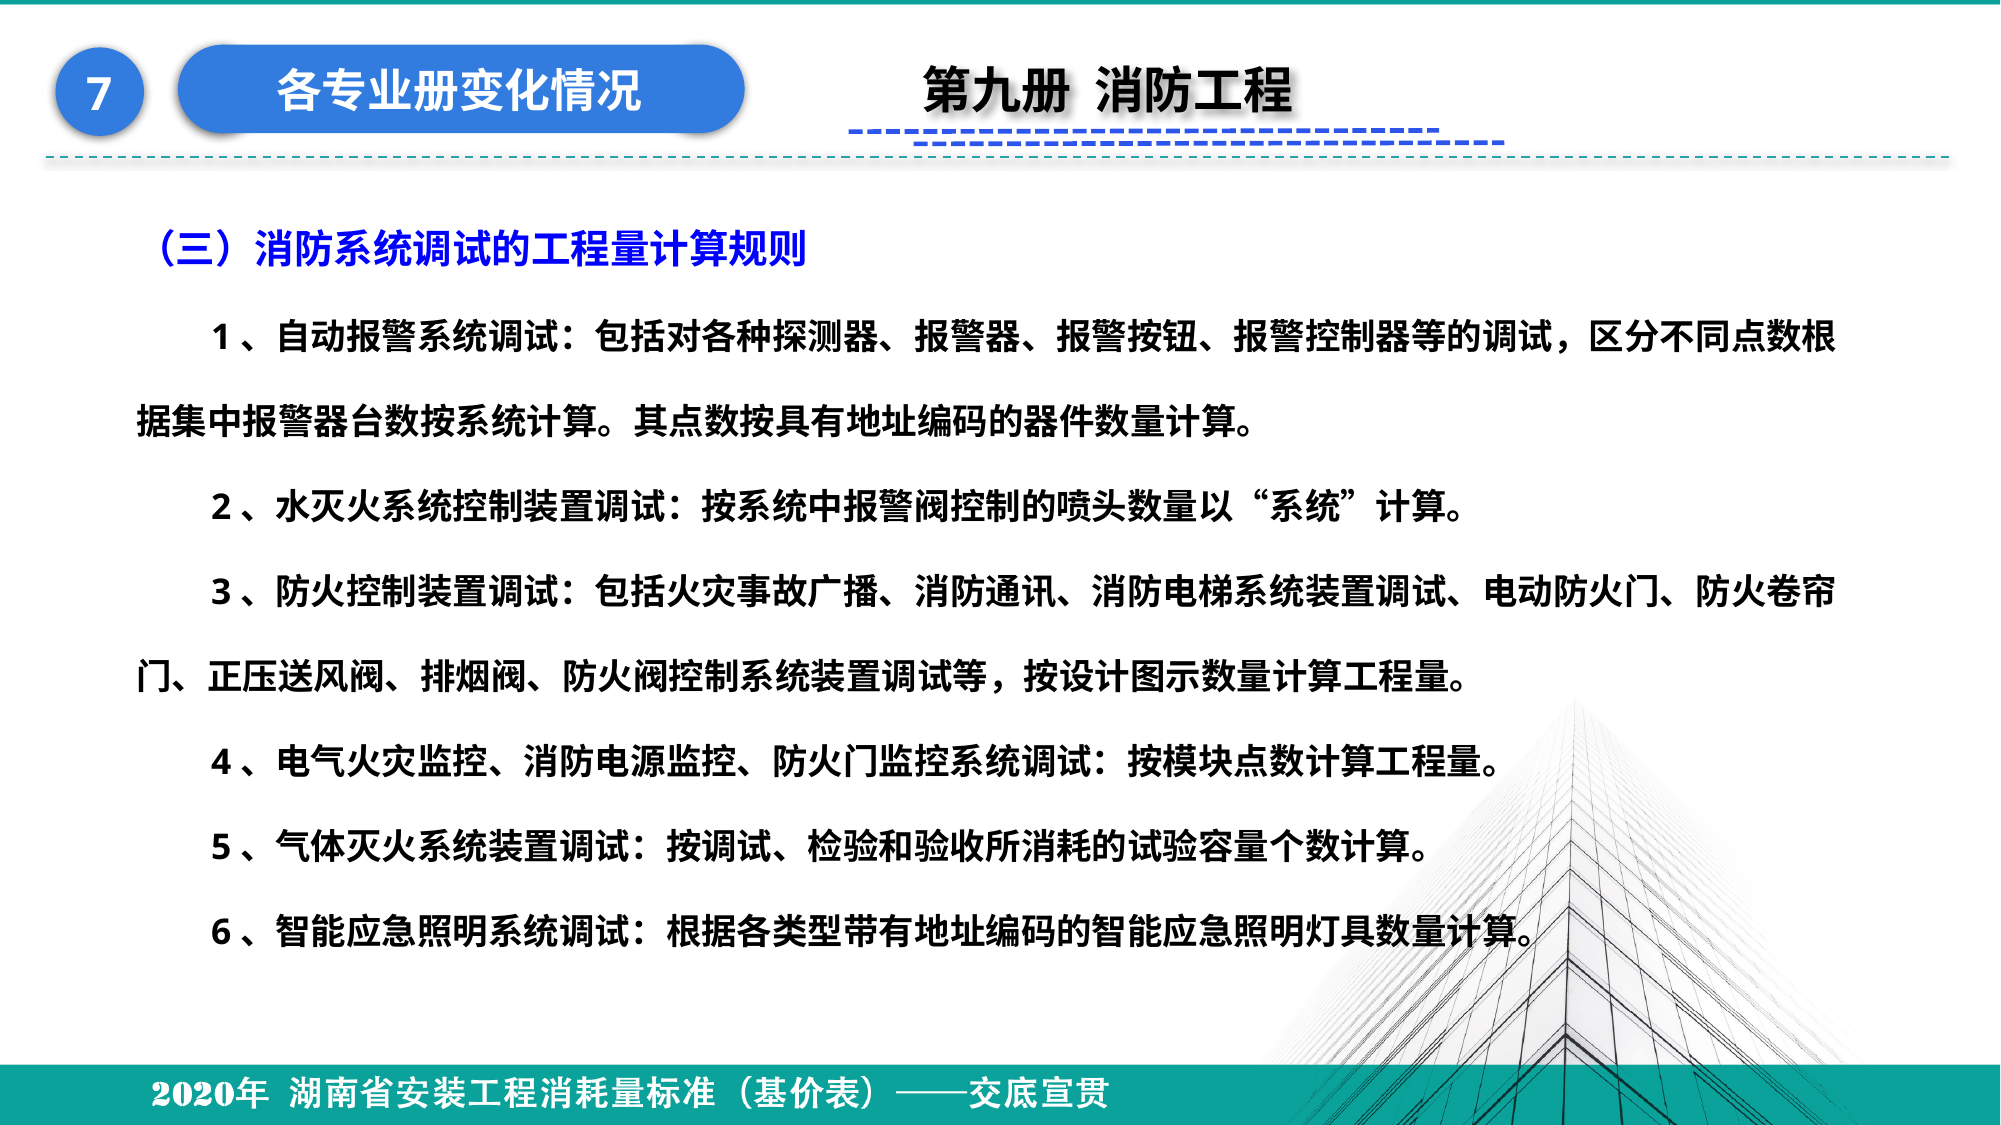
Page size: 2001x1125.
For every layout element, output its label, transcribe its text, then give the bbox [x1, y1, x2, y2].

text_box （三）消防系统调试的工程量计算规则 1、自动报警系统调试：包括对各种探测器、报警器、报警按钮、报警控制器等的调试，区分不同点数根据集中报警器台数按系统计算。其点数按具有地址编码的器件数量计算。 2、水灭火系统控制装置调试：按系统中报警阀控制的喷头数量以“系统”计算。 3、防火控制装置调试：包括火灾事故广播、消防通讯、消防电梯系统装置调试、电动防火门、防火卷帘门、正压送风阀、排烟阀、防火阀控制系统装置调试等，按设计图示数量计算工程量。 4、电气火灾监控、消防电源监控、防火门监控系统调试：按模块点数计算工程量。 5、气体灭火系统装置调试：按调试、检验和验收所消耗的试验容量个数计算。 6、智能应急照明系统调试：根据各类型带有地址编码的智能应急照明灯具数量计算。 [121, 169, 1864, 959]
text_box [45, 44, 1955, 158]
picture [0, 0, 2001, 1125]
slide_number [1918, 0, 2000, 52]
